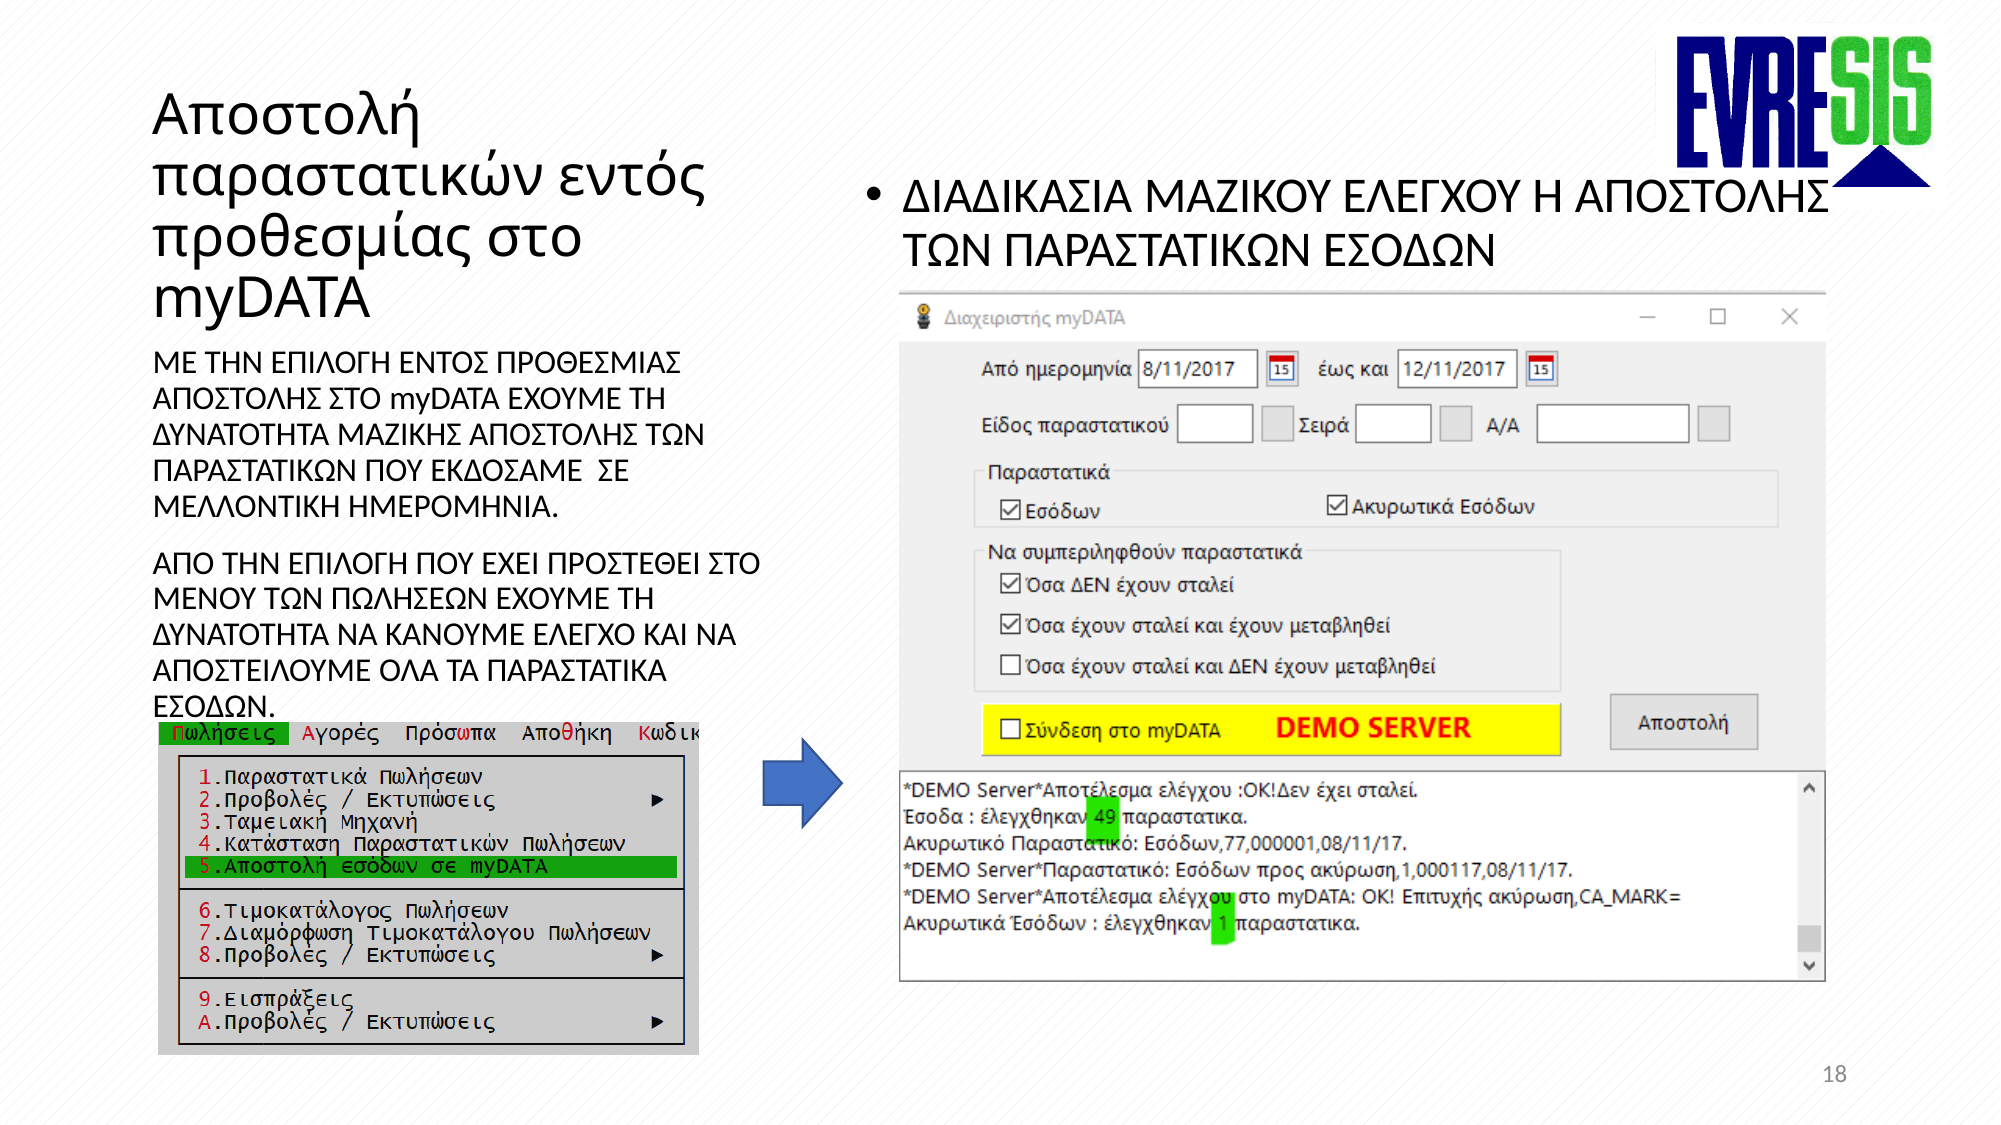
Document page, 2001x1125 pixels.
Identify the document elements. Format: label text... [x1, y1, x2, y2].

text_box [762, 736, 844, 830]
title Αποστολή παραστατικών εντός προθεσμίας στο myDATA [137, 75, 783, 337]
list ΔΙΑΔΙΚΑΣΙΑ ΜΑΖΙΚΟΥ ΕΛΕΓΧΟΥ Ή ΑΠΟΣΤΟΛΗΣ ΤΩΝ ΠΑΡΑΣΤΑΤΙΚΩΝ ΕΣΟΔΩΝ [850, 161, 1863, 962]
picture [158, 721, 699, 1055]
list ΜΕ ΤΗΝ ΕΠΙΛΟΓΗ ΕΝΤΟΣ ΠΡΟΘΕΣΜΙΑΣ ΑΠΟΣΤΟΛΗΣ ΣΤΟ myDATA ΈΧΟΥΜΕ ΤΗ ΔΥΝΑΤΟΤΗΤΑ ΜΑΖΙΚΗΣ ΑΠΟΣΤΟΛΗΣ ΤΩΝ ΠΑΡΑΣΤΑΤΙΚΩΝ ΠΟΥ ΕΚΔΟΣΑΜΕ ΣΕ ΜΕΛΛΟΝΤΙΚΗ ΗΜΕΡΟΜΗΝΙΑ. ΑΠΟ ΤΗΝ ΕΠΙΛΟΓΗ ΠΟΥ ΕΧΕΙ ΠΡΟΣΤΕΘΕΙ ΣΤΟ ΜΕΝΟΥ ΤΩΝ ΠΩΛΗΣΕΩΝ ΕΧΟΥΜΕ ΤΗ ΔΥΝΑΤΟΤΗΤΑ ΝΑ ΚΑΝΟΥΜΕ ΕΛΕΓΧΟ ΚΑΙ ΝΑ ΑΠΟΣΤΕΙΛΟΥΜΕ ΌΛΑ ΤΑ ΠΑΡΑΣΤΑΤΙΚΑ ΕΣΟΔΩΝ. [137, 337, 783, 963]
picture [1655, 22, 1946, 210]
picture [899, 290, 1826, 982]
slide_number 18 [1412, 1042, 1863, 1103]
